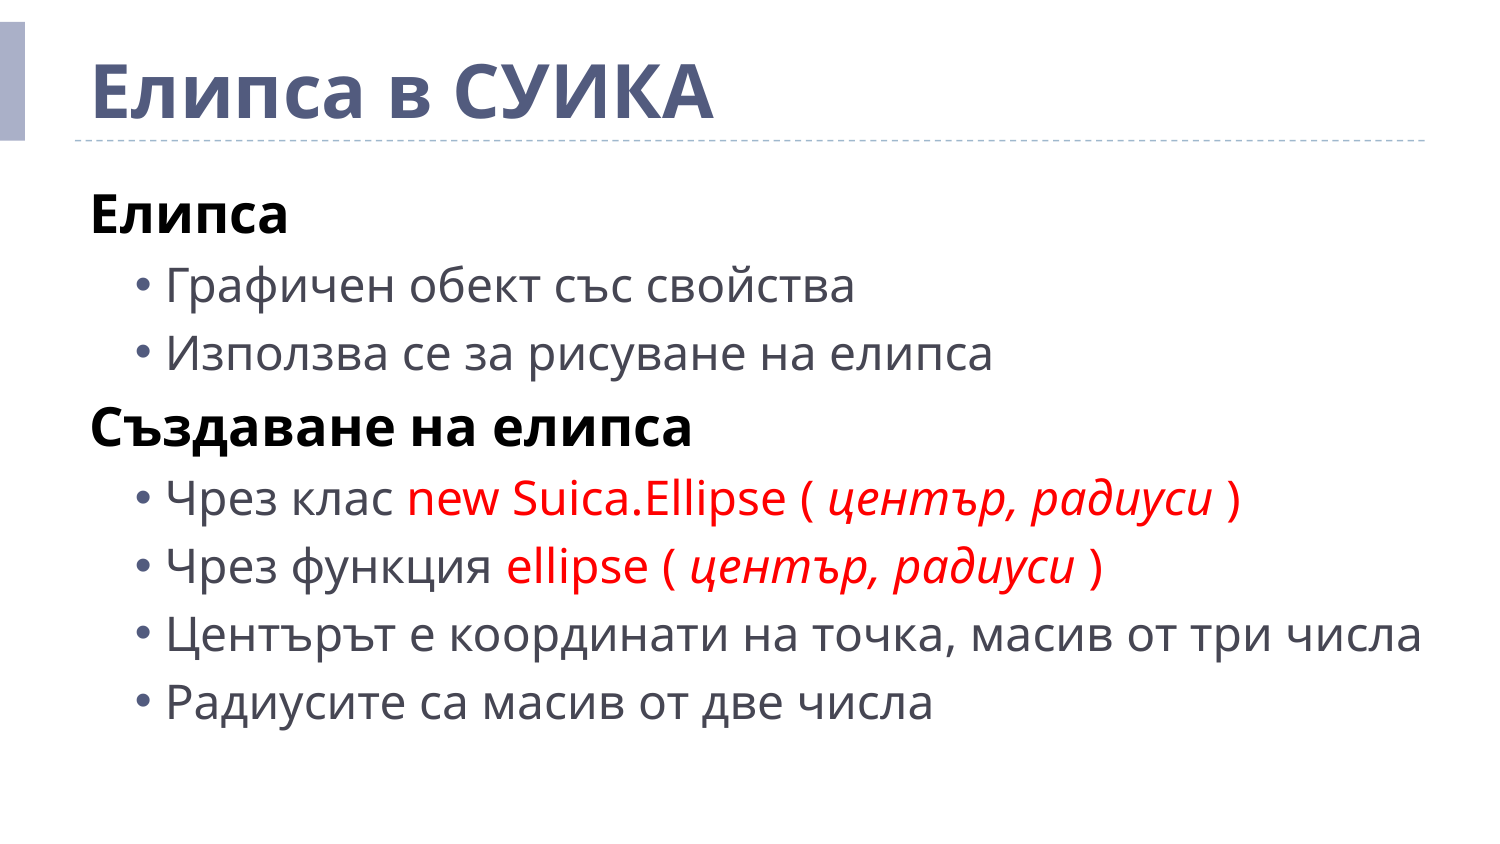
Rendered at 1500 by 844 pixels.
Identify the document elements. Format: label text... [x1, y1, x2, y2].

list Елипса Графичен обект със свойства Използва се за рисуване на елипса Създаване на елипса Чрез клас new Suica.Ellipse ( център, радиуси ) Чрез функция ellipse ( център, радиуси ) Центърът е координати на точка, масив от три числа Радиусите са масив от две числа [75, 171, 1475, 835]
title Елипса в СУИКА [75, 18, 1475, 141]
